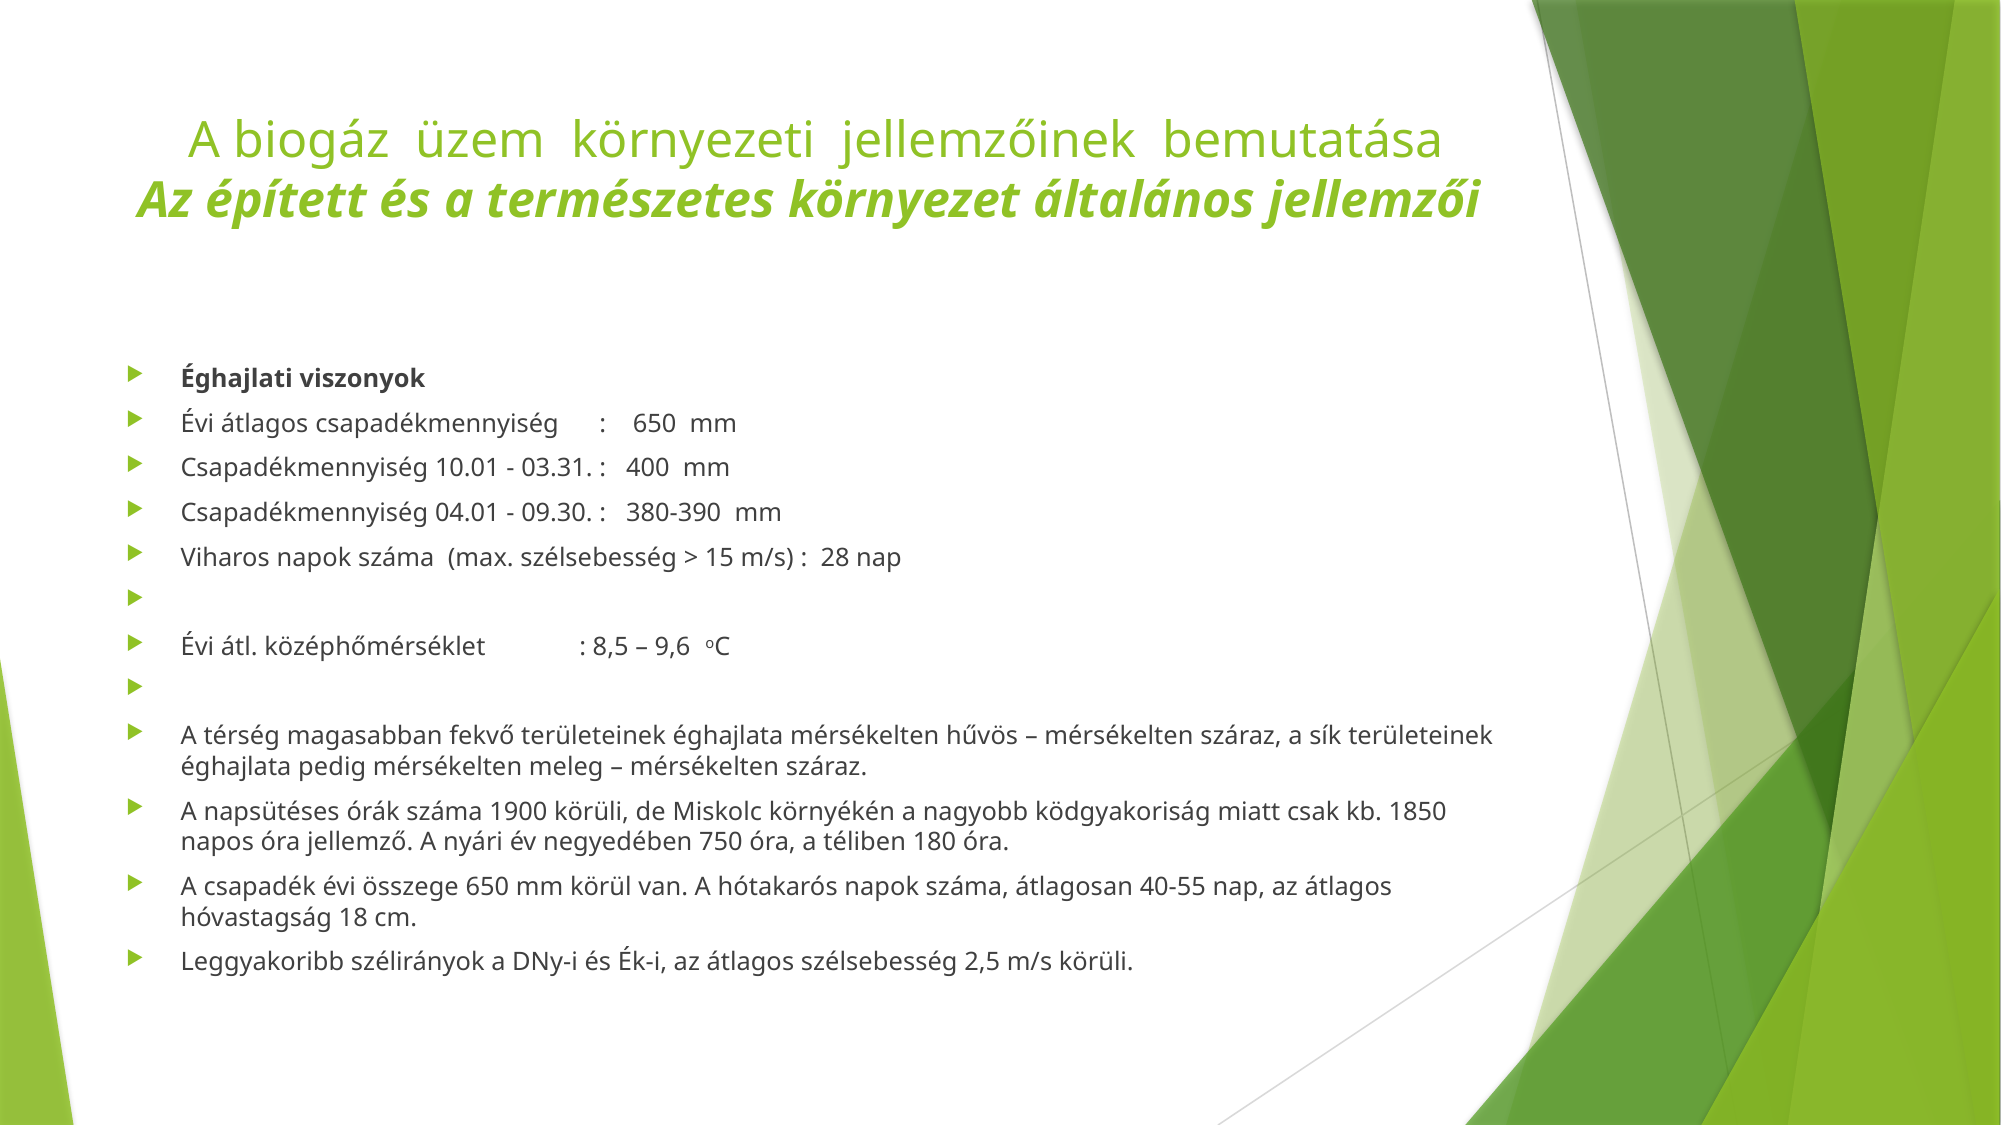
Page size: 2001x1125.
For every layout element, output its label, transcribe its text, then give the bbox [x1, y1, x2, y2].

title A biogáz üzem környezeti jellemzőinek bemutatása Az épített és a természetes környezet általános jellemzői [111, 99, 1522, 317]
list Éghajlati viszonyok Évi átlagos csapadékmennyiség : 650 mm Csapadékmennyiség 10.01 - 03.31. : 400 mm Csapadékmennyiség 04.01 - 09.30. : 380-390 mm Viharos napok száma (max. szélsebesség > 15 m/s) : 28 nap Évi átl. középhőmérséklet : 8,5 – 9,6 oC A térség magasabban fekvő területeinek éghajlata mérsékelten hűvös – mérsékelten száraz, a sík területeinek éghajlata pedig mérsékelten meleg – mérsékelten száraz. A napsütéses órák száma 1900 körüli, de Miskolc környékén a nagyobb ködgyakoriság miatt csak kb. 1850 napos óra jellemző. A nyári év negyedében 750 óra, a téliben 180 óra. A csapadék évi összege 650 mm körül van. A hótakarós napok száma, átlagosan 40-55 nap, az átlagos hóvastagság 18 cm. Leggyakoribb szélirányok a DNy-i és Ék-i, az átlagos szélsebesség 2,5 m/s körüli. [111, 354, 1522, 992]
